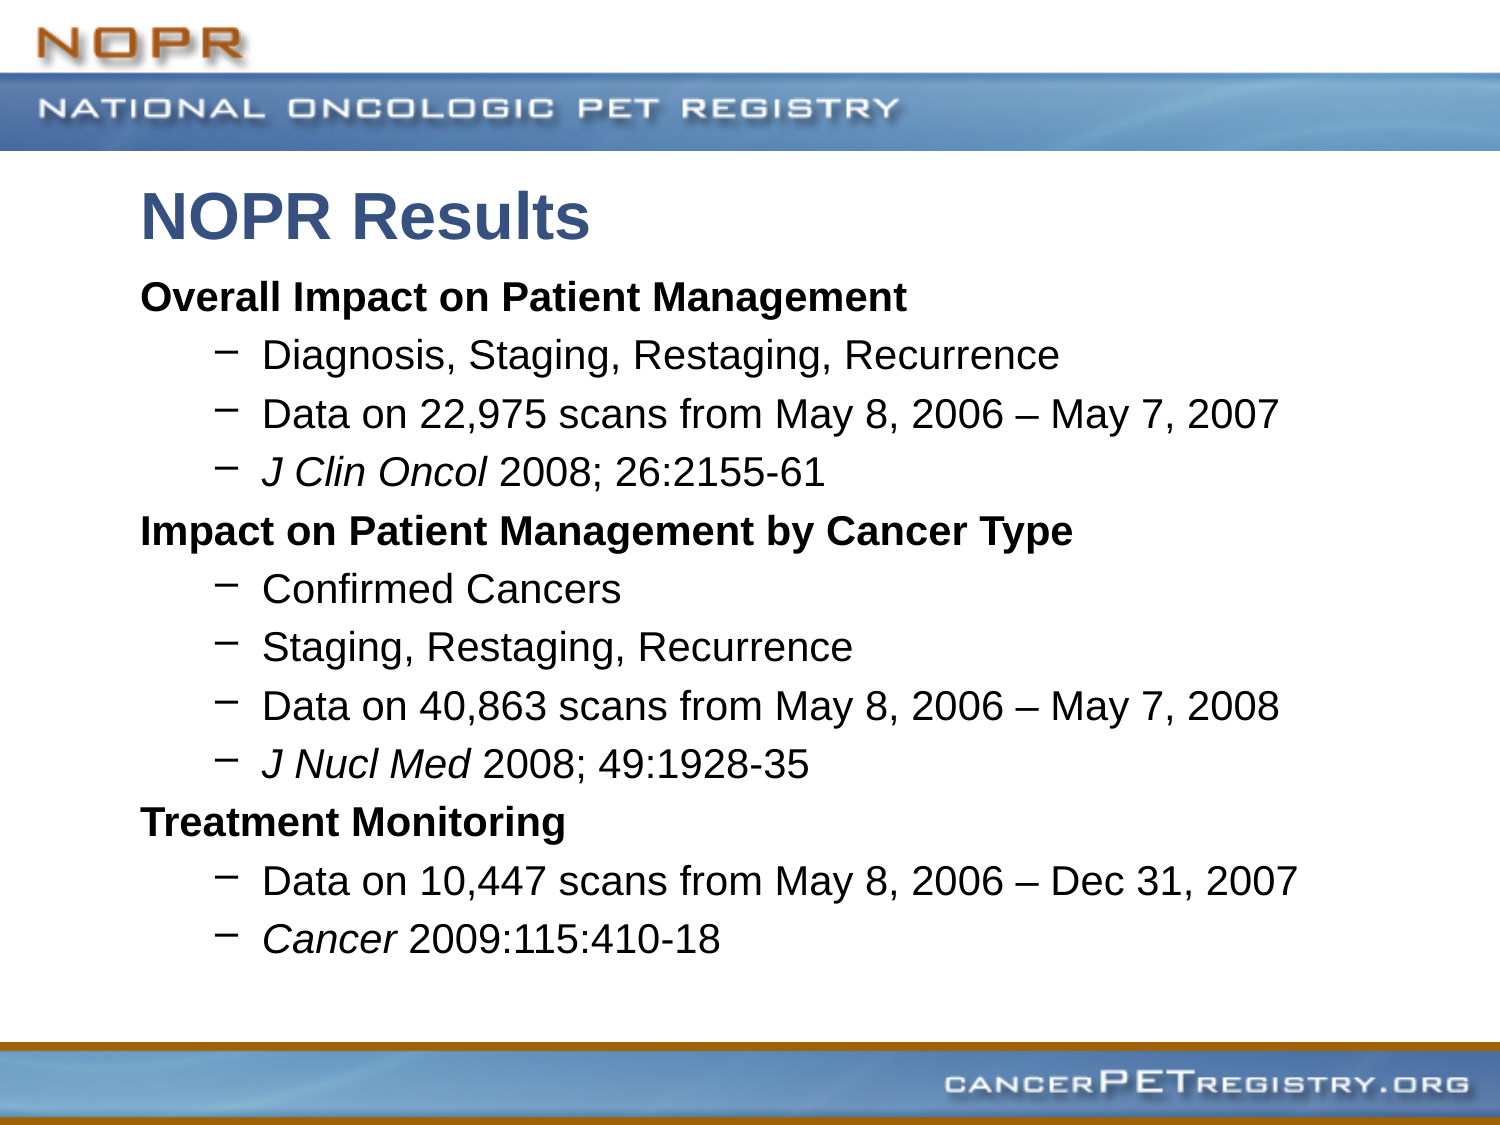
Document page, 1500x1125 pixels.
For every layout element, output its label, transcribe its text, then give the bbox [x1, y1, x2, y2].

picture [0, 1042, 1500, 1125]
list Overall Impact on Patient Management Diagnosis, Staging, Restaging, Recurrence Data on 22,975 scans from May 8, 2006 – May 7, 2007 J Clin Oncol 2008; 26:2155-61 Impact on Patient Management by Cancer Type Confirmed Cancers Staging, Restaging, Recurrence Data on 40,863 scans from May 8, 2006 – May 7, 2008 J Nucl Med 2008; 49:1928-35 Treatment Monitoring Data on 10,447 scans from May 8, 2006 – Dec 31, 2007 Cancer 2009:115:410-18 [124, 262, 1413, 971]
picture [0, 24, 1500, 151]
title NOPR Results [124, 162, 1346, 262]
